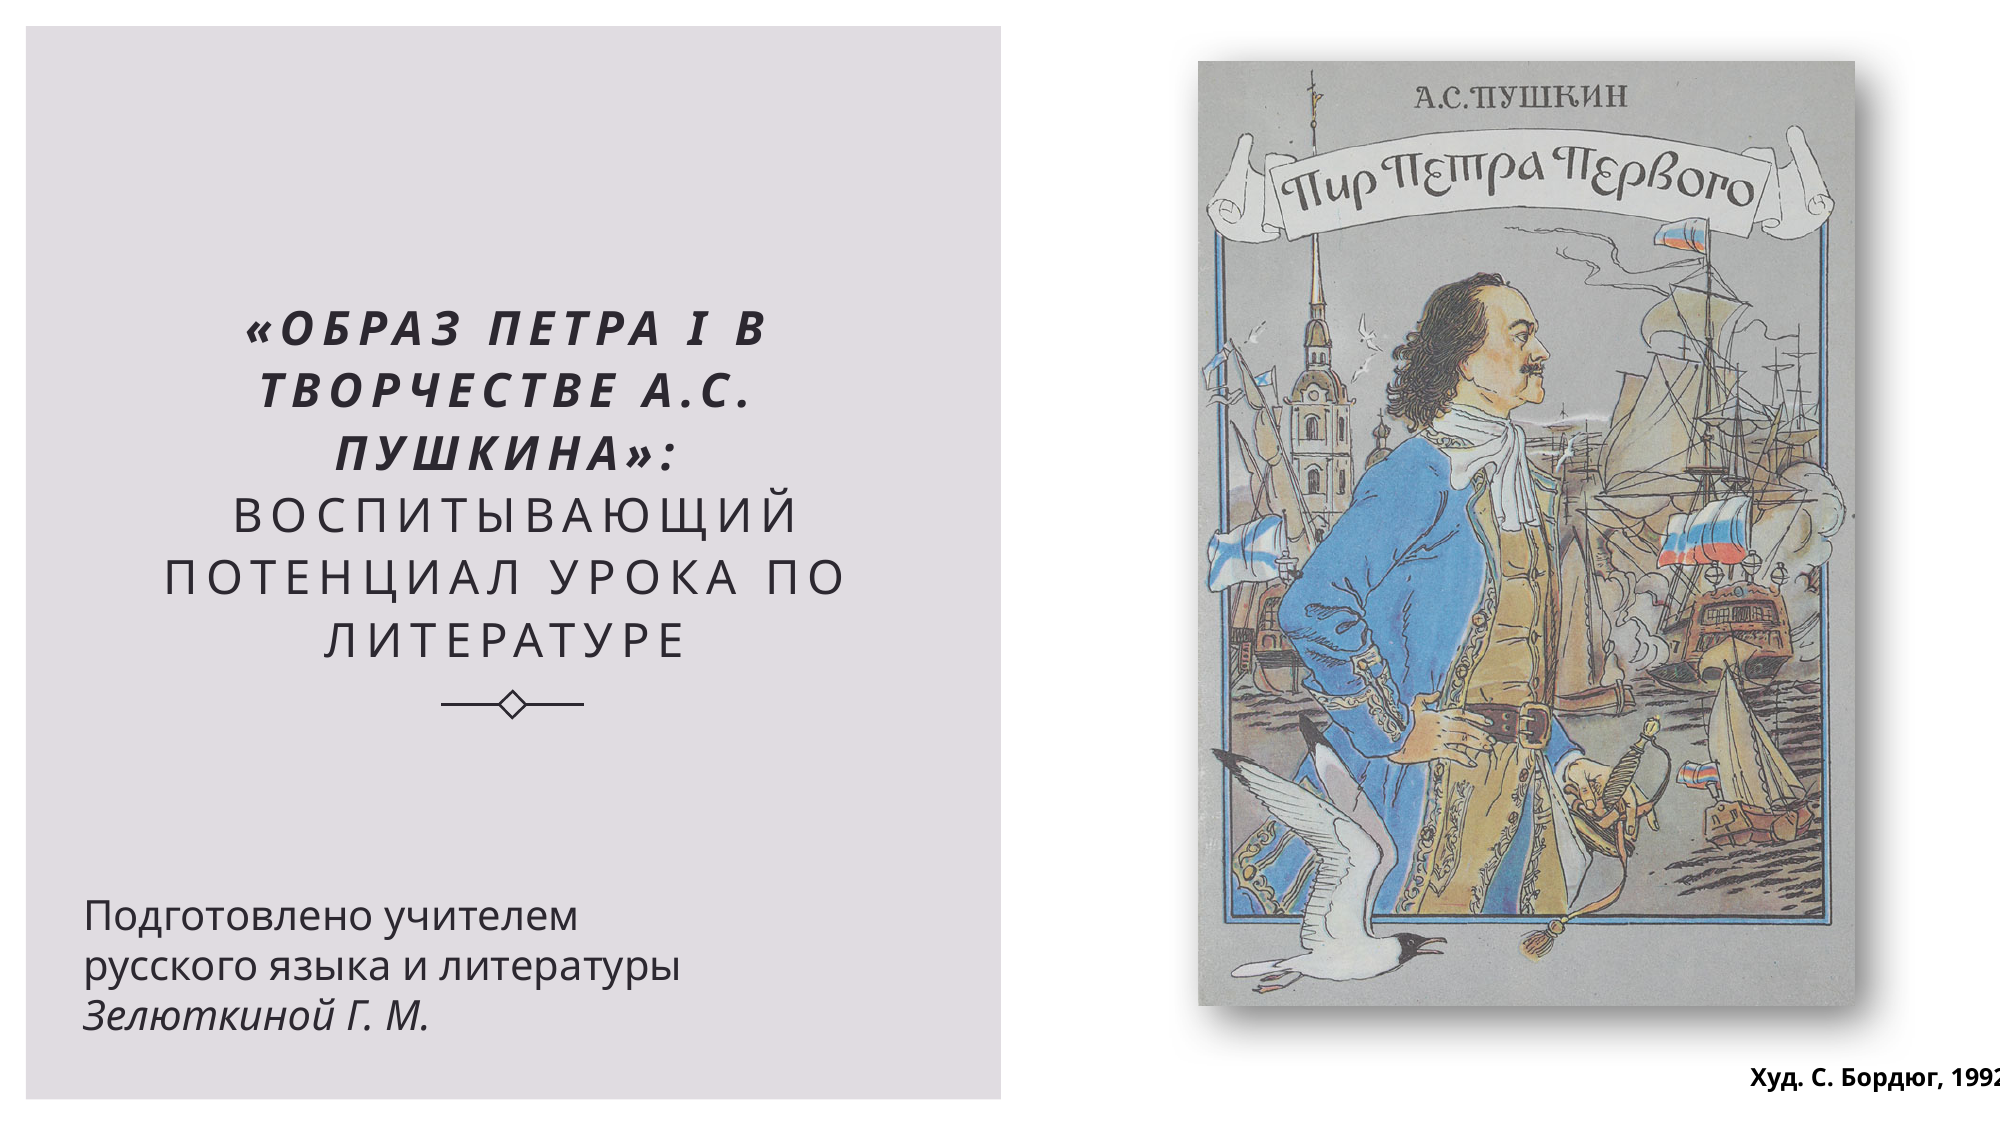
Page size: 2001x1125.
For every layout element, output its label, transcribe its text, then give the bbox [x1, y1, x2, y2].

text_box [0, 0, 2000, 1125]
title «Образ Петра I в творчестве А.С. Пушкина»: воспитывающий потенциал урока по литературе [68, 283, 950, 718]
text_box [441, 695, 584, 715]
picture [1198, 61, 1855, 1006]
subtitle Подготовлено учителем русского языка и литературы Зелюткиной Г. М. [68, 881, 715, 1084]
text_box [25, 25, 1002, 1100]
text_box Худ. С. Бордюг, 1992. [1735, 1053, 2000, 1099]
